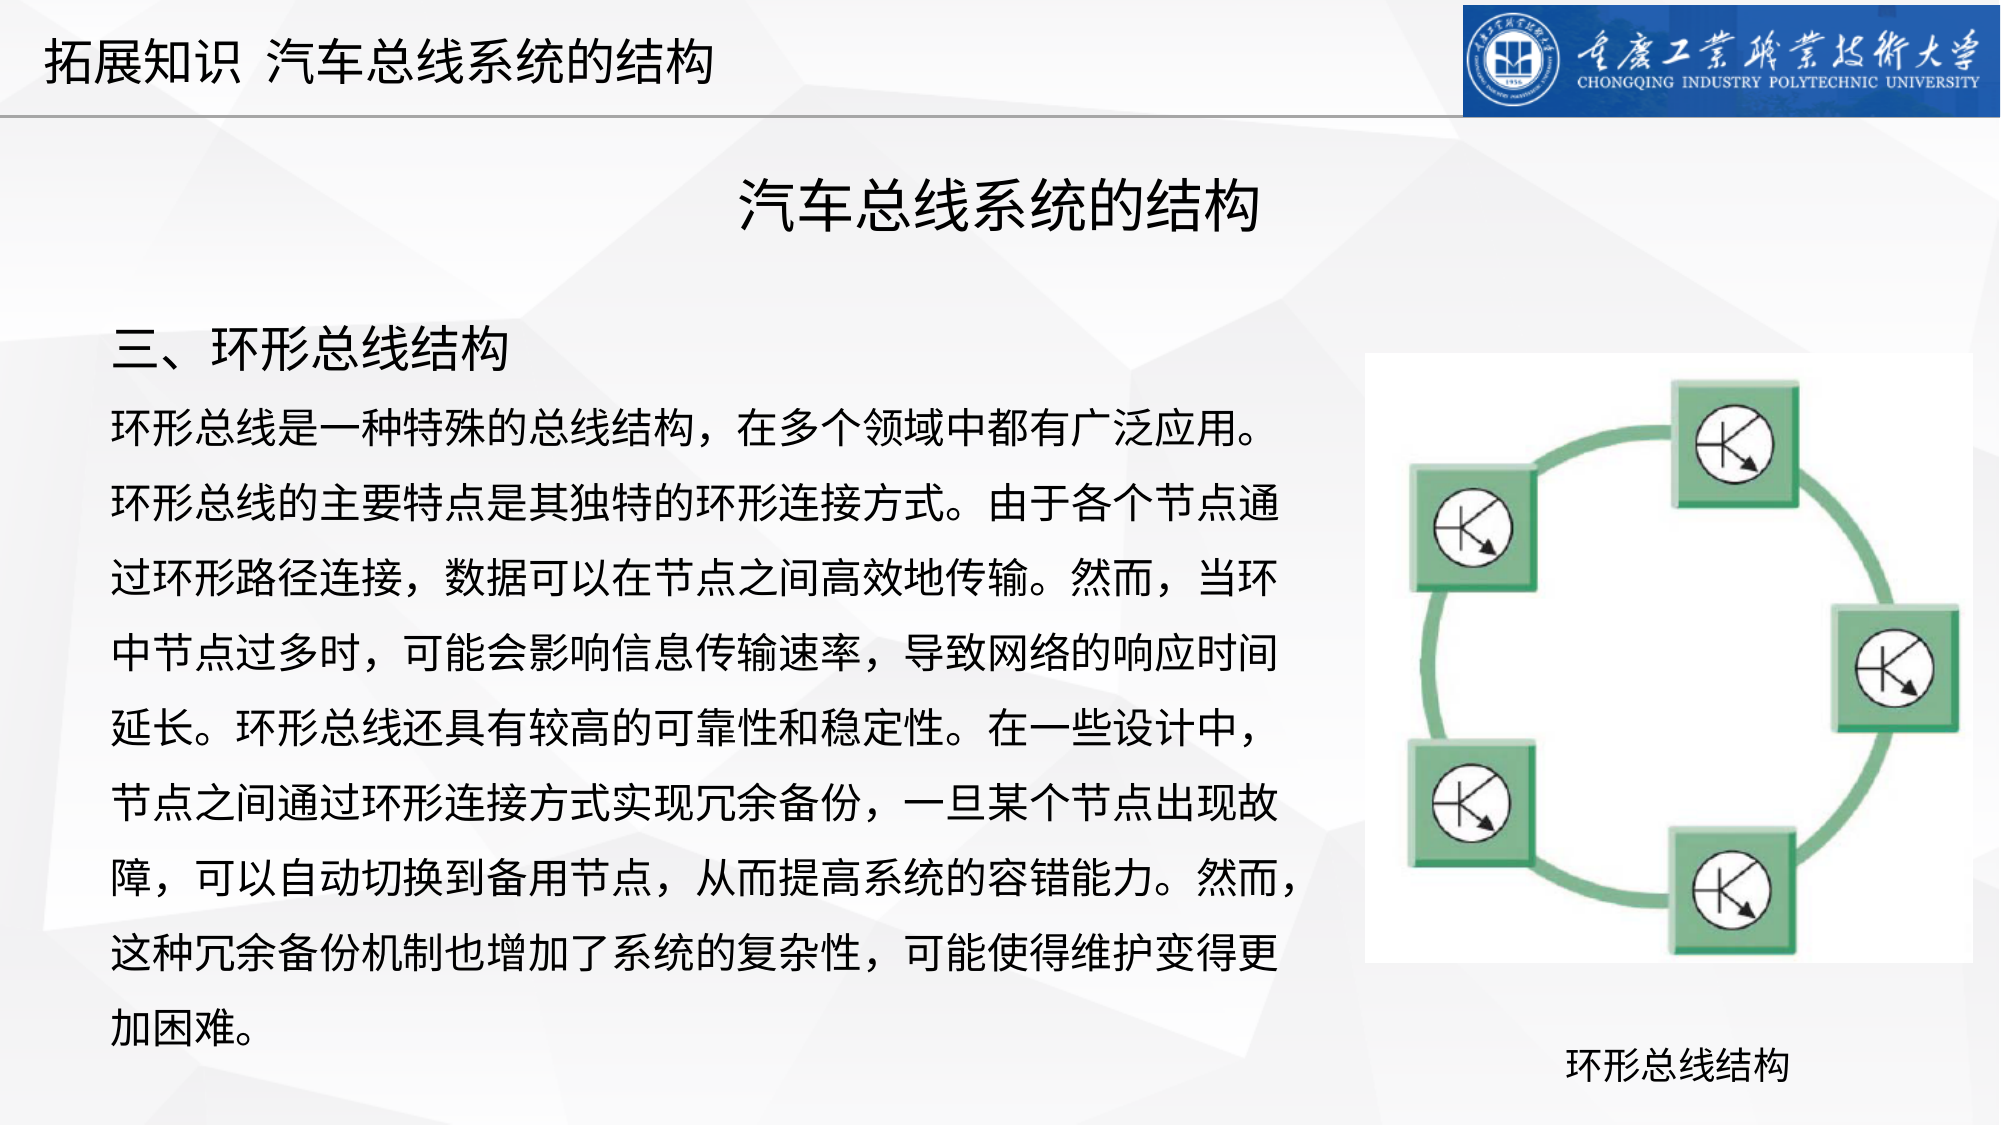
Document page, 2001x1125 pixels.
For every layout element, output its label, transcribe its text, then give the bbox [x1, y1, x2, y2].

text_box 三、环形总线结构 环形总线是一种特殊的总线结构，在多个领域中都有广泛应用。环形总线的主要特点是其独特的环形连接方式。由于各个节点通过环形路径连接，数据可以在节点之间高效地传输。然而，当环中节点过多时，可能会影响信息传输速率，导致网络的响应时间延长。环形总线还具有较高的可靠性和稳定性。在一些设计中，节点之间通过环形连接方式实现冗余备份，一旦某个节点出现故障，可以自动切换到备用节点，从而提高系统的容错能力。然而，这种冗余备份机制也增加了系统的复杂性，可能使得维护变得更加困难。 [95, 279, 1328, 1060]
picture [0, 118, 1999, 1125]
text_box 汽车总线系统的结构 [433, 161, 1567, 247]
picture [0, 0, 2001, 117]
text_box 环形总线结构 [1550, 1034, 1842, 1095]
